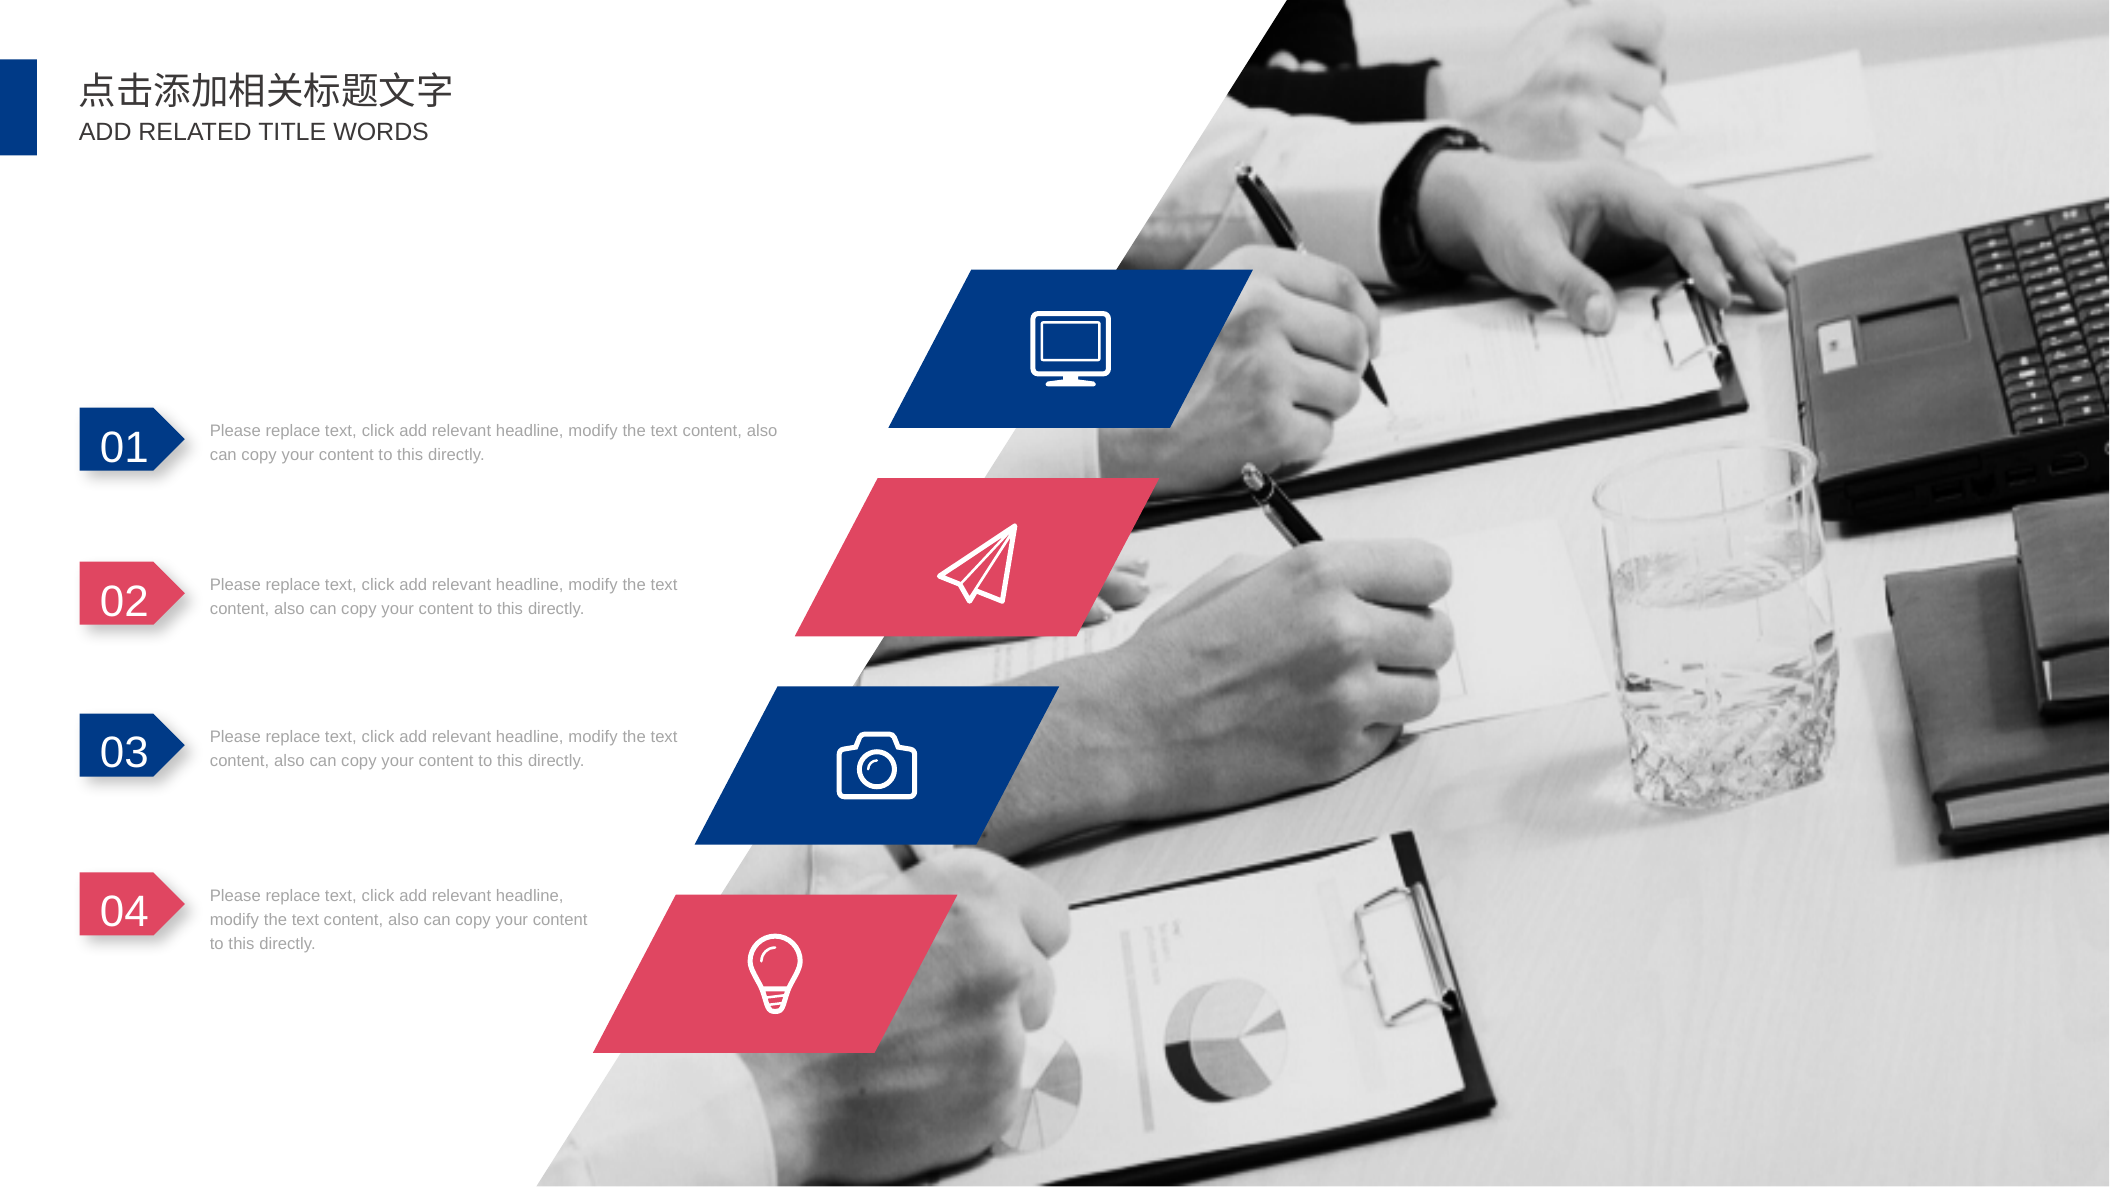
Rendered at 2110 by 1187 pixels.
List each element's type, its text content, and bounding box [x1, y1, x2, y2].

text_box Please replace text, click add relevant headline, modify the text content, also can copy your content to this directly. [194, 872, 618, 961]
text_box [888, 269, 1253, 428]
text_box 04 [78, 871, 187, 937]
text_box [592, 894, 958, 1053]
text_box ADD RELATED TITLE WORDS [62, 107, 446, 154]
text_box 03 [78, 712, 187, 778]
text_box 点击添加相关标题文字 [62, 59, 470, 121]
text_box Please replace text, click add relevant headline, modify the text content, also can copy your content to this directly. [194, 714, 694, 778]
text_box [694, 686, 1060, 845]
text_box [794, 478, 1160, 637]
text_box [534, 0, 2110, 1187]
text_box Please replace text, click add relevant headline, modify the text content, also can copy your content to this directly. [193, 408, 803, 472]
text_box 02 [78, 560, 187, 626]
text_box Please replace text, click add relevant headline, modify the text content, also can copy your content to this directly. [194, 562, 733, 626]
text_box 01 [78, 406, 187, 472]
